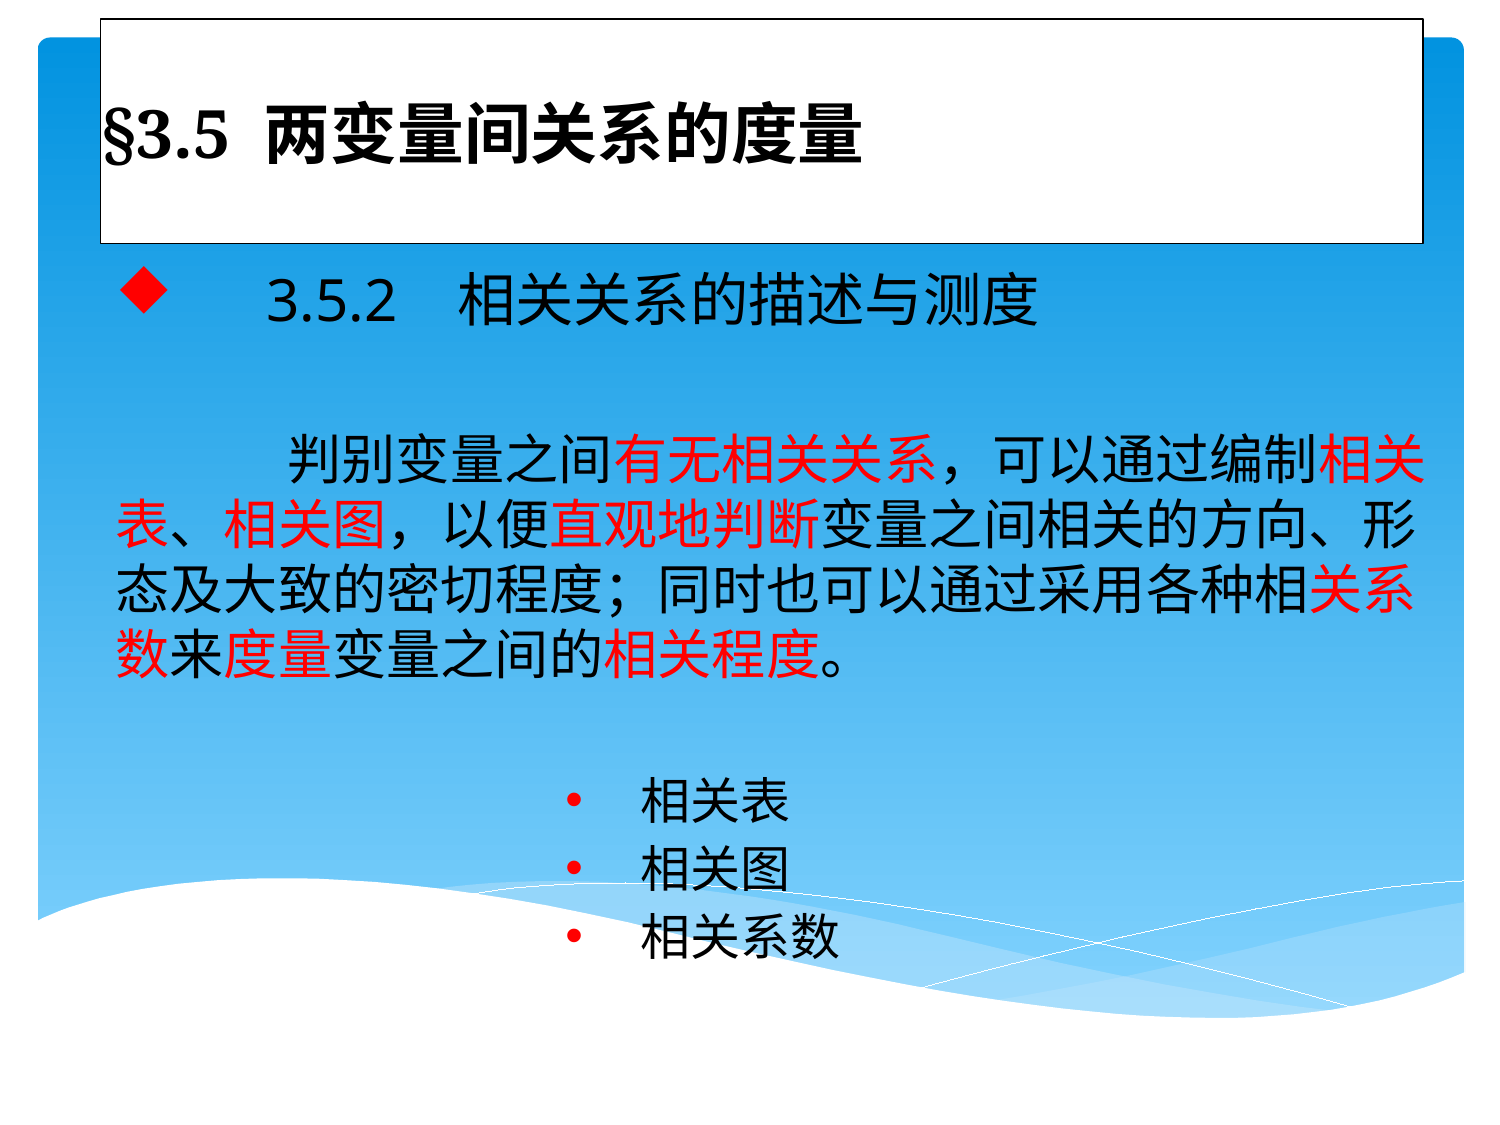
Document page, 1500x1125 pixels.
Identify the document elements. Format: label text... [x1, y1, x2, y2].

title §3.5 两变量间关系的度量 [100, 19, 1424, 244]
subtitle 3.5.2 相关关系的描述与测度 判别变量之间有无相关关系，可以通过编制相关表、相关图，以便直观地判断变量之间相关的方向、形态及大致的密切程度；同时也可以通过采用各种相关系数来度量变量之间的相关程度。 相关表 相关图 相关系数 [100, 255, 1459, 1012]
